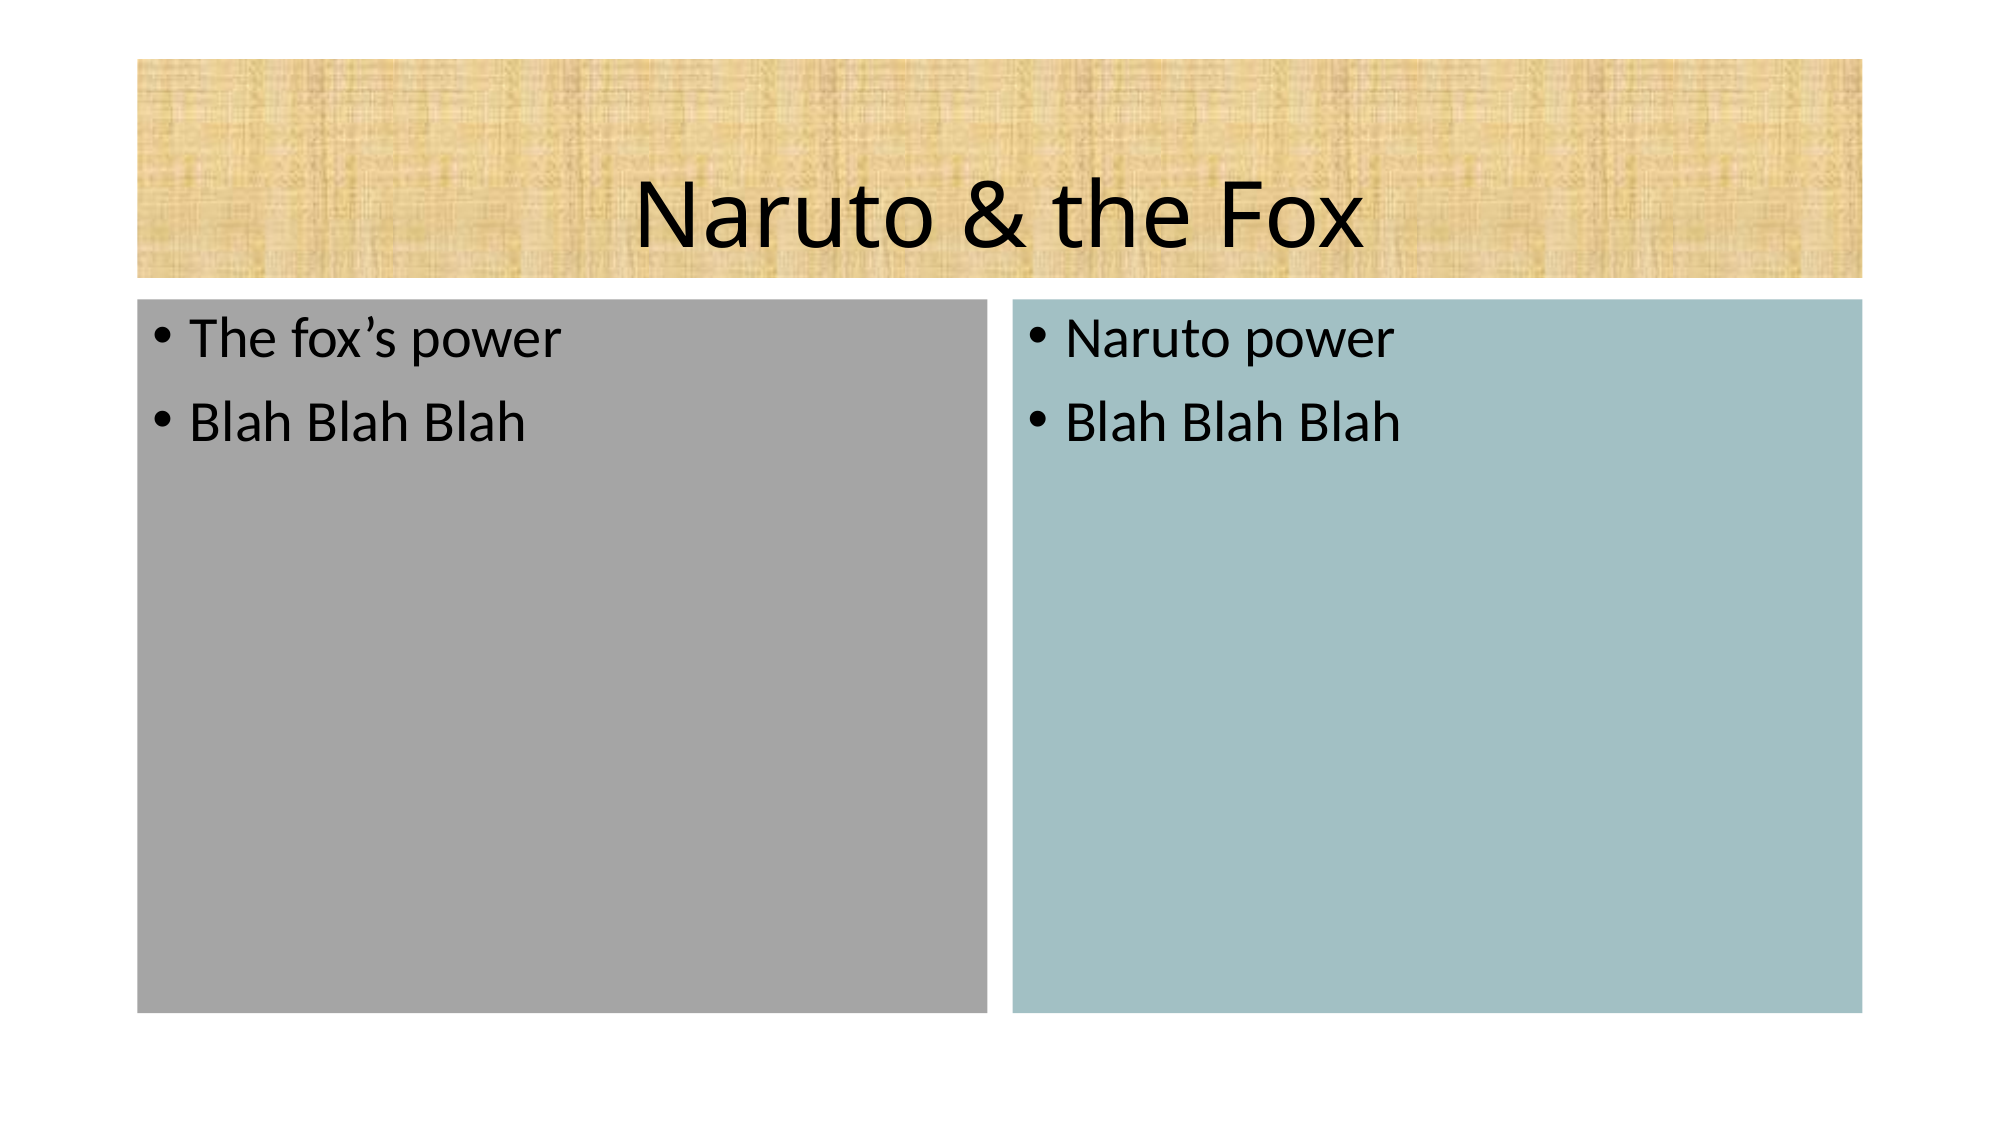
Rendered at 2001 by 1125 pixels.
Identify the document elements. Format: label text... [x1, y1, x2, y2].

list Naruto power Blah Blah Blah [1012, 299, 1863, 1014]
list The fox’s power Blah Blah Blah [137, 299, 988, 1014]
title Naruto & the Fox [137, 59, 1863, 278]
